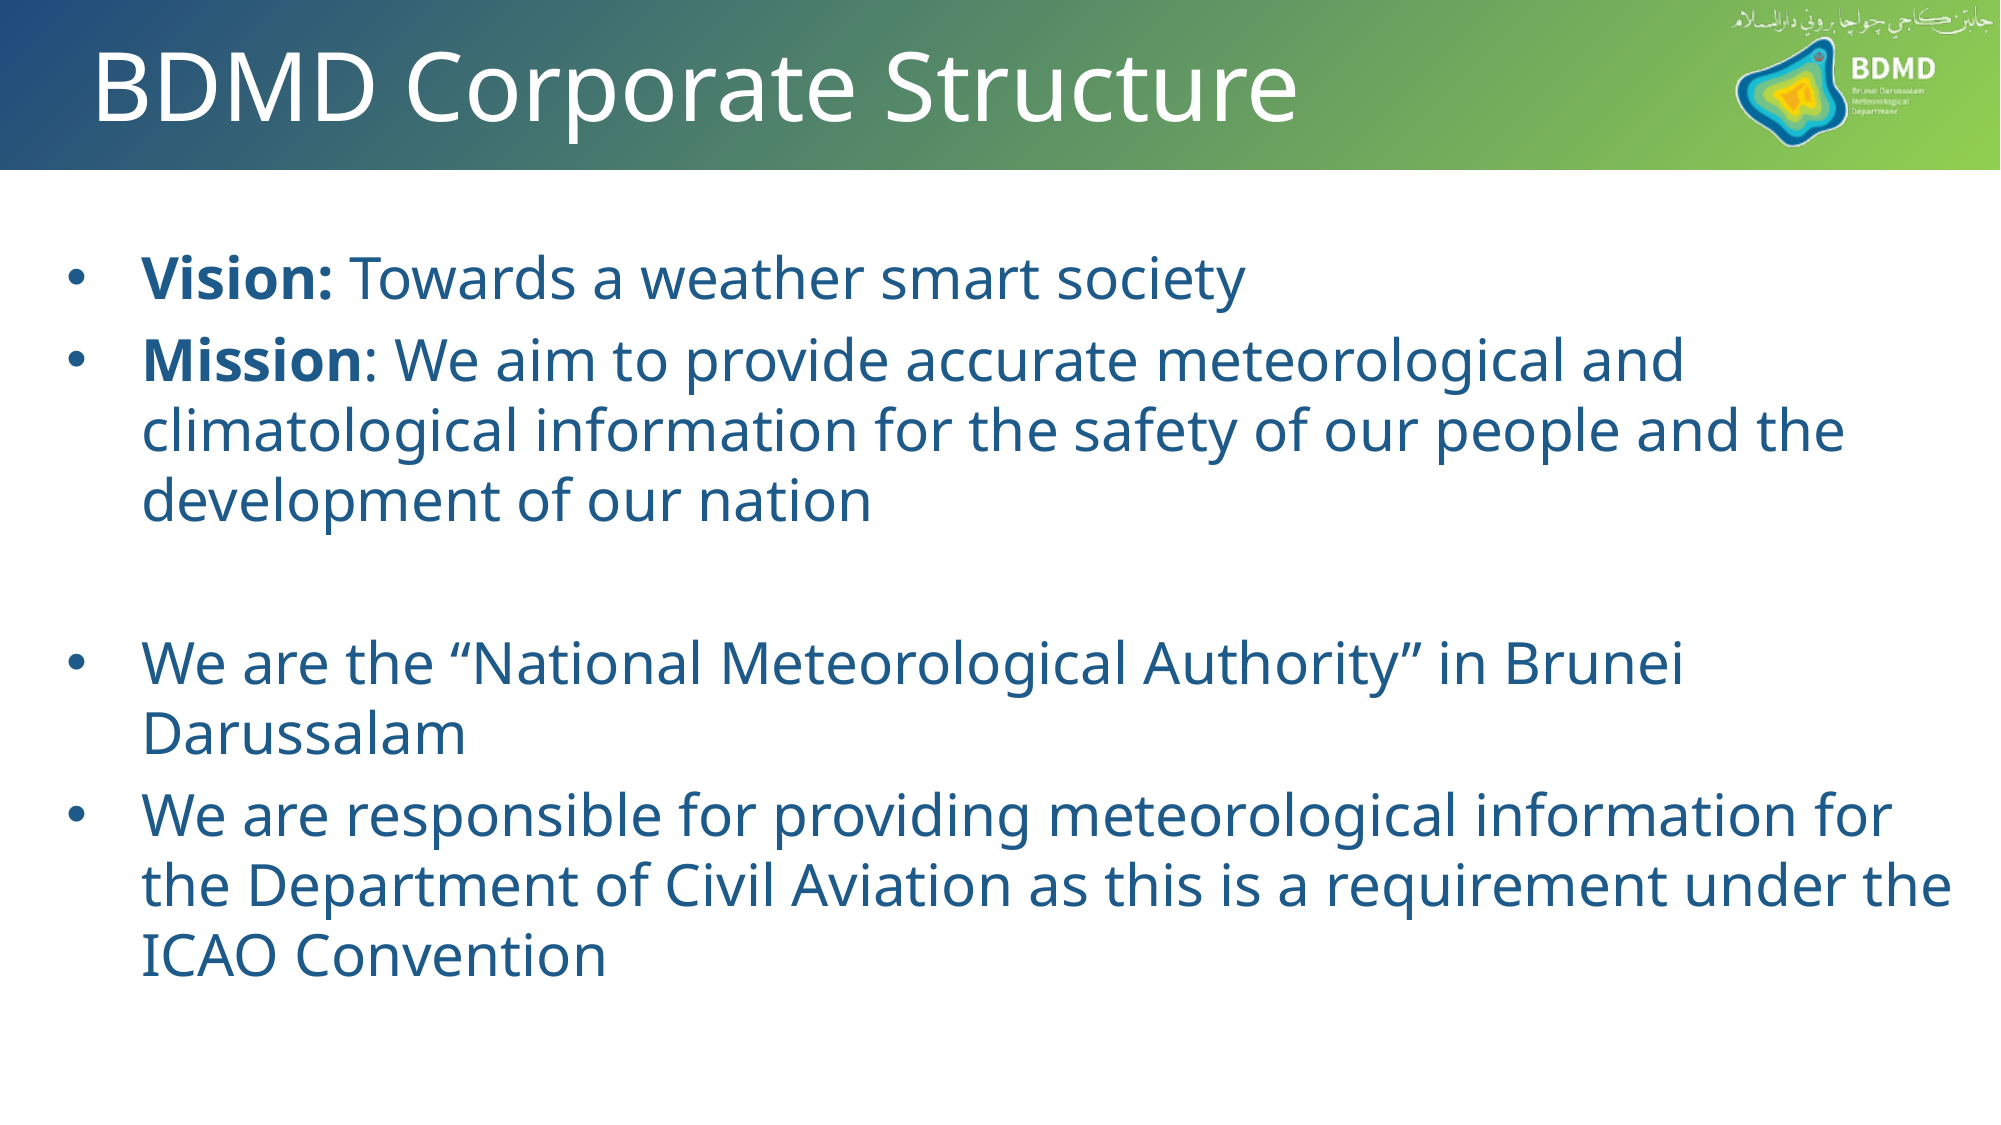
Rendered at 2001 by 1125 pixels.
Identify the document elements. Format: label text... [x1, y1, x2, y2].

picture [1726, 0, 2000, 151]
title BDMD Corporate Structure [0, 0, 2000, 170]
text_box Vision: Towards a weather smart society Mission: We aim to provide accurate meteorological and climatological information for the safety of our people and the development of our nation We are the “National Meteorological Authority” in Brunei Darussalam We are responsible for providing meteorological information for the Department of Civil Aviation as this is a requirement under the ICAO Convention [0, 234, 2000, 1125]
